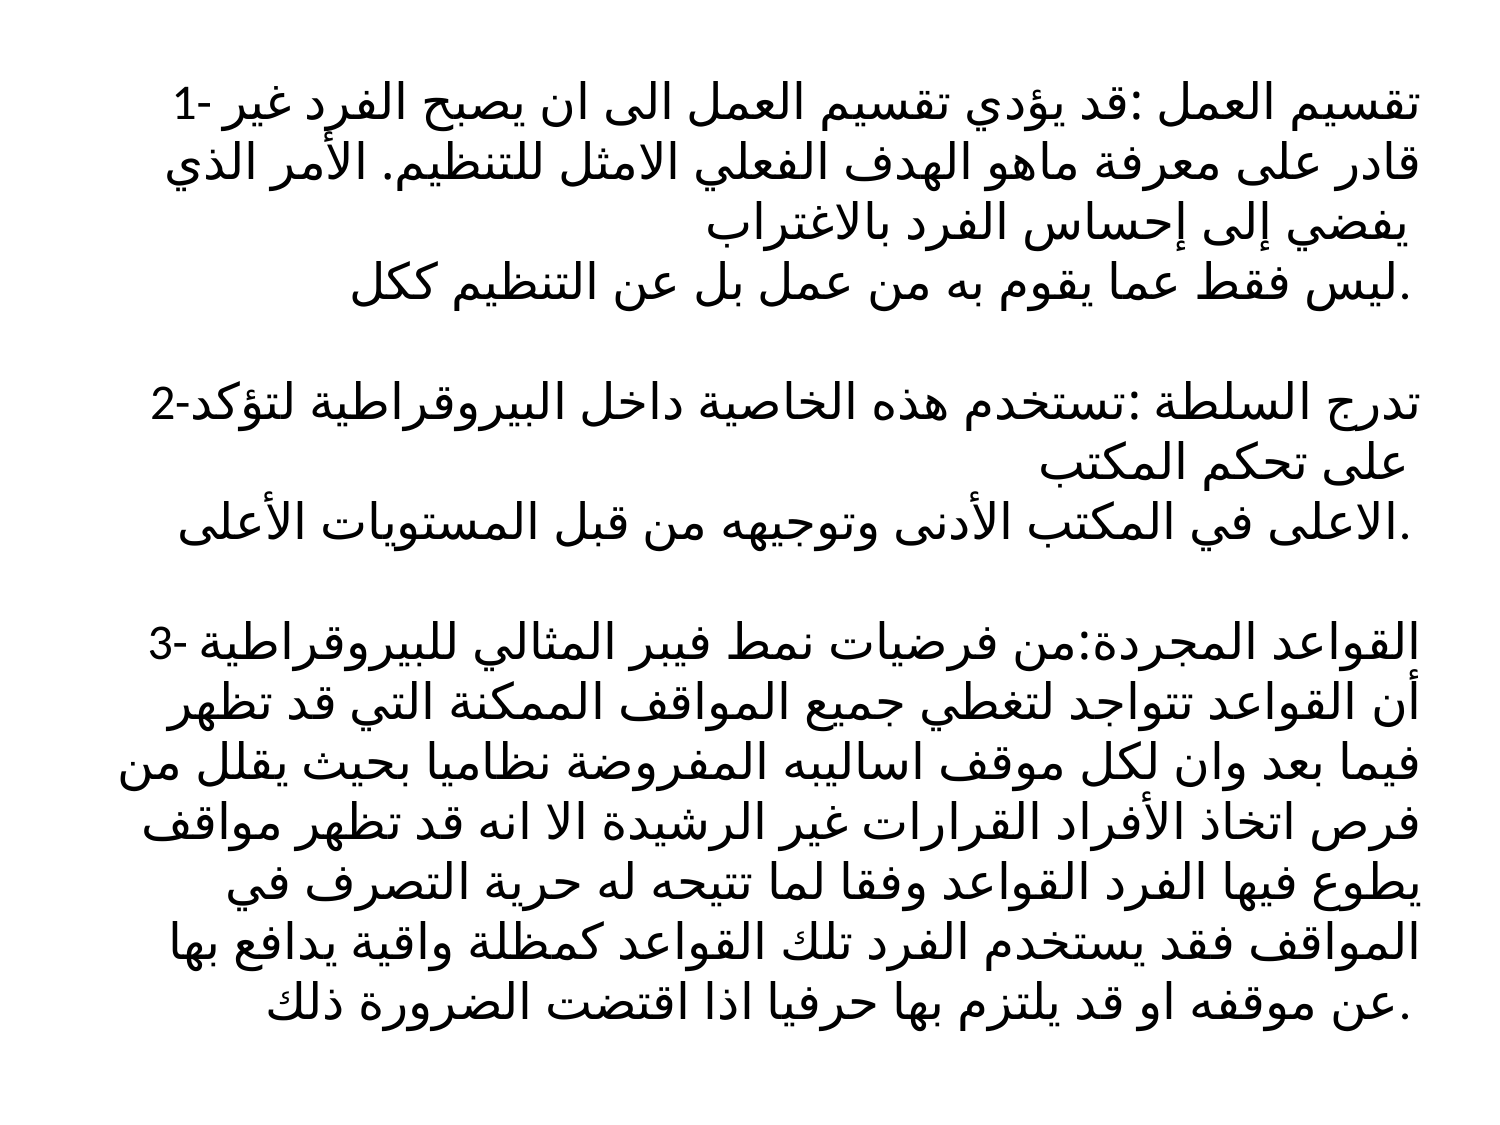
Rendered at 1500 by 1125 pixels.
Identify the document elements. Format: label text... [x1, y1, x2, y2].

text_box 1- تقسيم العمل :قد يؤدي تقسيم العمل الى ان يصبح الفرد غير قادر على معرفة ماهو الهدف الفعلي الامثل للتنظيم. الأمر الذي يفضي إلى إحساس الفرد بالاغتراب ليس فقط عما يقوم به من عمل بل عن التنظيم ككل. 2-تدرج السلطة :تستخدم هذه الخاصية داخل البيروقراطية لتؤكد على تحكم المكتب الاعلى في المكتب الأدنى وتوجيهه من قبل المستويات الأعلى. 3- القواعد المجردة:من فرضيات نمط فيبر المثالي للبيروقراطية أن القواعد تتواجد لتغطي جميع المواقف الممكنة التي قد تظهر فيما بعد وان لكل موقف اساليبه المفروضة نظاميا بحيث يقلل من فرص اتخاذ الأفراد القرارات غير الرشيدة الا انه قد تظهر مواقف يطوع فيها الفرد القواعد وفقا لما تتيحه له حرية التصرف في المواقف فقد يستخدم الفرد تلك القواعد كمظلة واقية يدافع بها عن موقفه او قد يلتزم بها حرفيا اذا اقتضت الضرورة ذلك. [74, 62, 1438, 1083]
